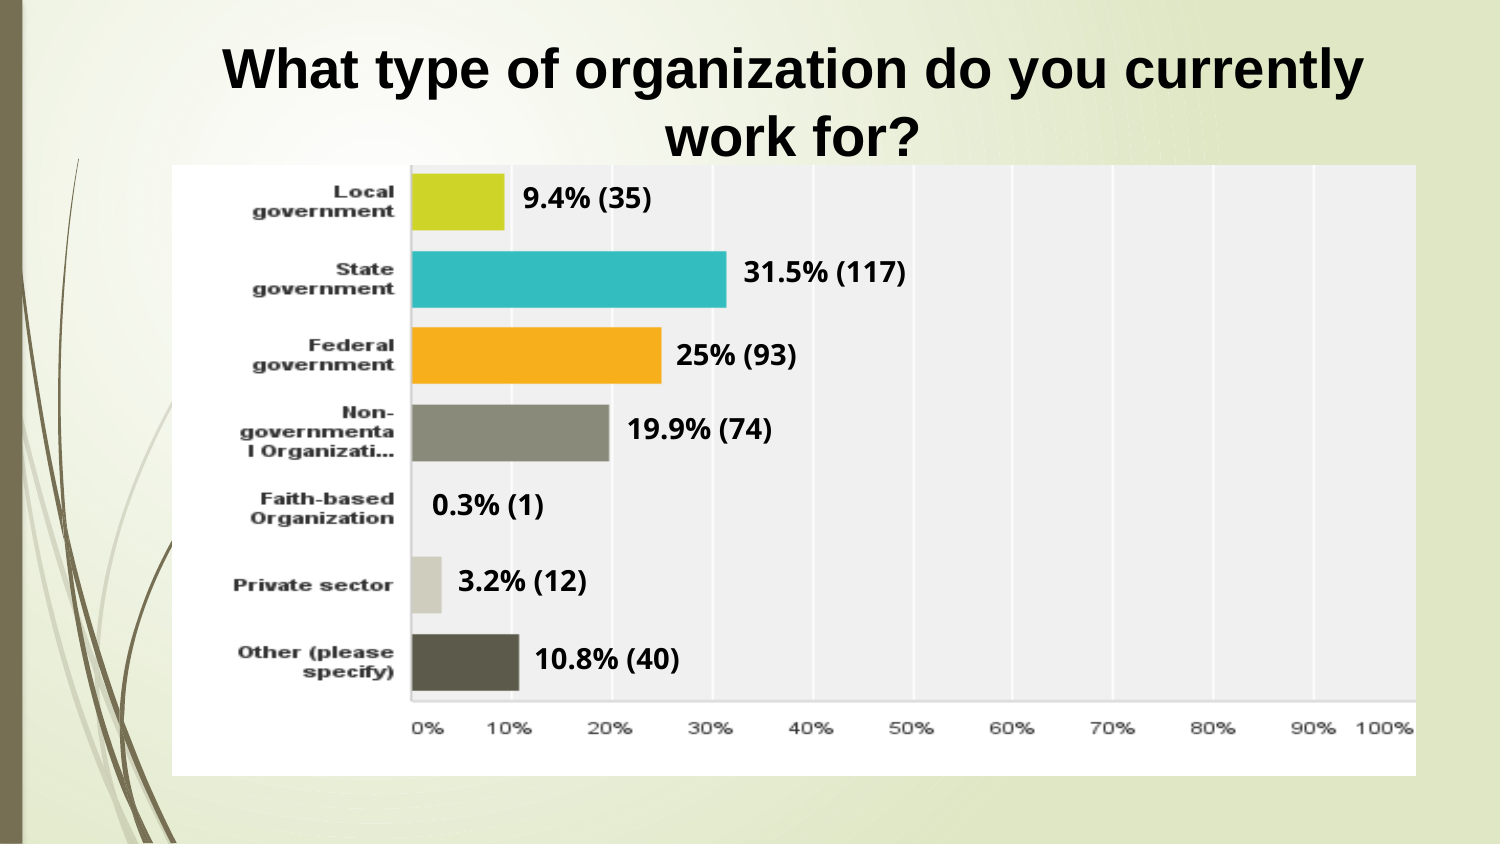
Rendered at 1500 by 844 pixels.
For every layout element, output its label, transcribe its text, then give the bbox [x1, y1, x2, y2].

title What type of organization do you currently work for? [172, 25, 1416, 165]
picture [171, 165, 1416, 777]
